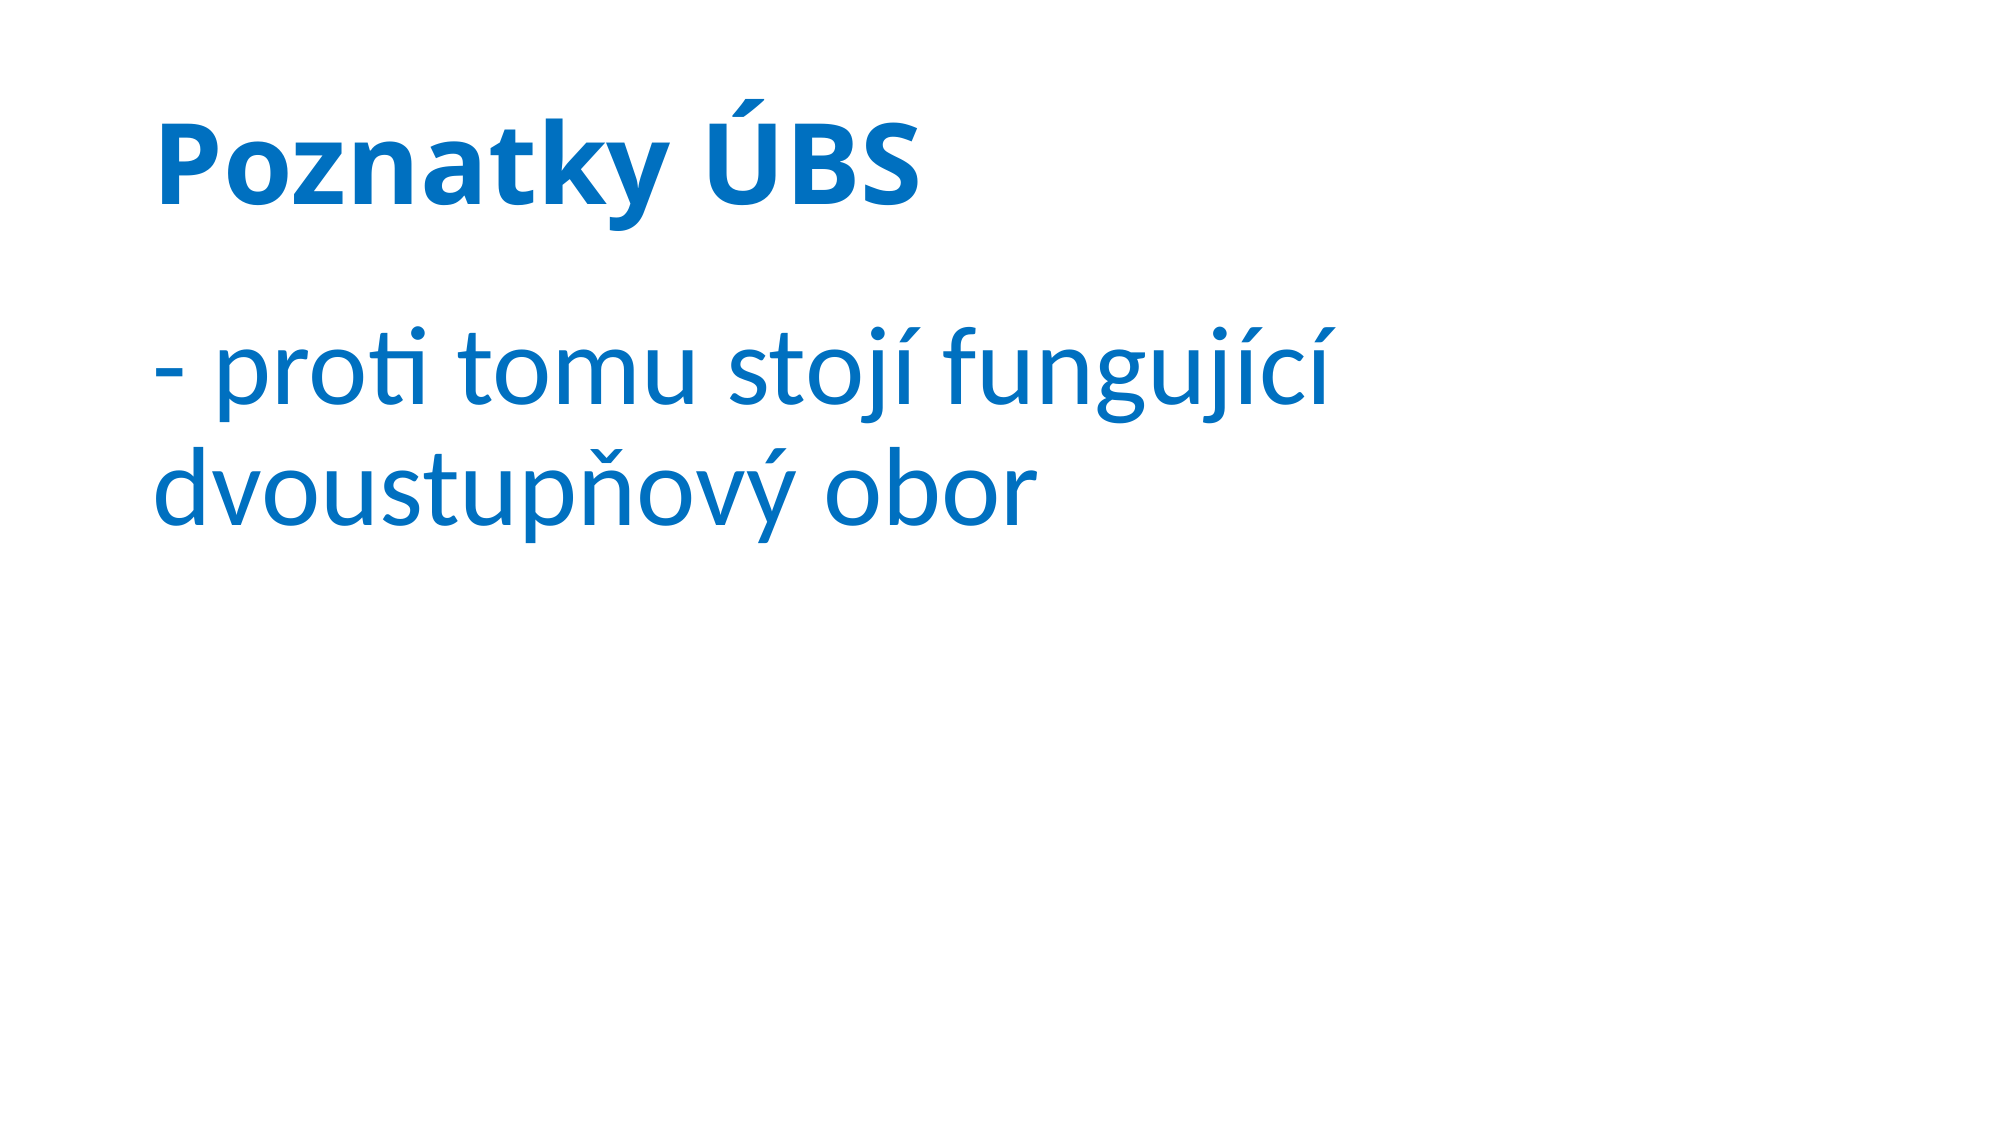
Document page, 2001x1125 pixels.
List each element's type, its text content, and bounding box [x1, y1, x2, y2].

title Poznatky ÚBS [137, 59, 1863, 278]
list - proti tomu stojí fungující dvoustupňový obor [137, 299, 1863, 1014]
